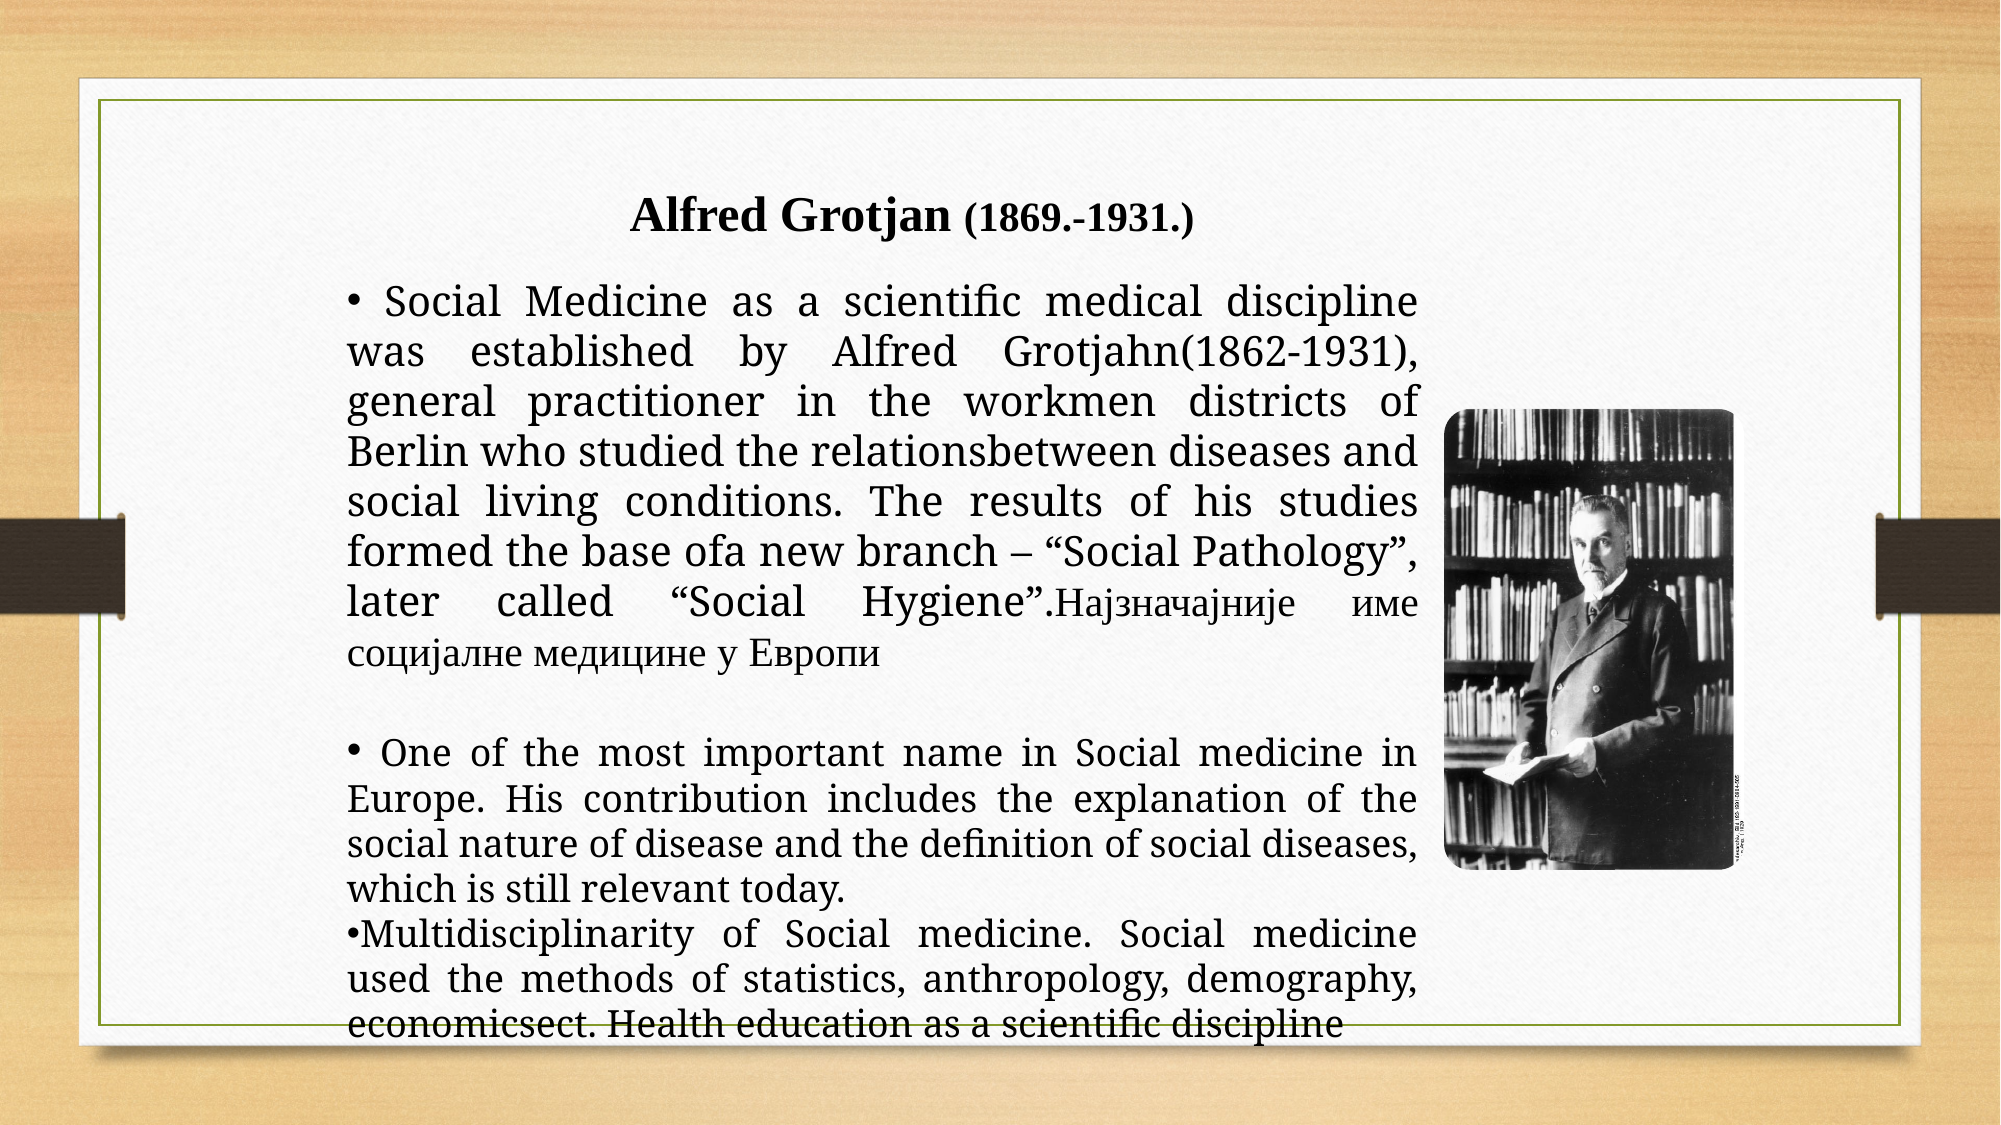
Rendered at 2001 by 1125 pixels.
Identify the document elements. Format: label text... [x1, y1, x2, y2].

text_box Alfred Grotjan (1869.-1931.) [279, 113, 1546, 249]
text_box Social Medicine as a scientific medical discipline was established by Alfred Grotjahn(1862-1931), general practitioner in the workmen districts of Berlin who studied the relationsbetween diseases and social living conditions. The results of his studies formed the base ofa new branch – “Social Pathology”, later called “Social Hygiene”.Најзначајније име социјалне медицине у Европи One of the most important name in Social medicine in Europe. His contribution includes the explanation of the social nature of disease and the definition of social diseases, which is still relevant today. Multidisciplinarity of Social medicine. Social medicine used the methods of statistics, anthropology, demography, economicsect. Health education as a scientific discipline [332, 267, 1434, 1125]
picture [0, 0, 2001, 1125]
